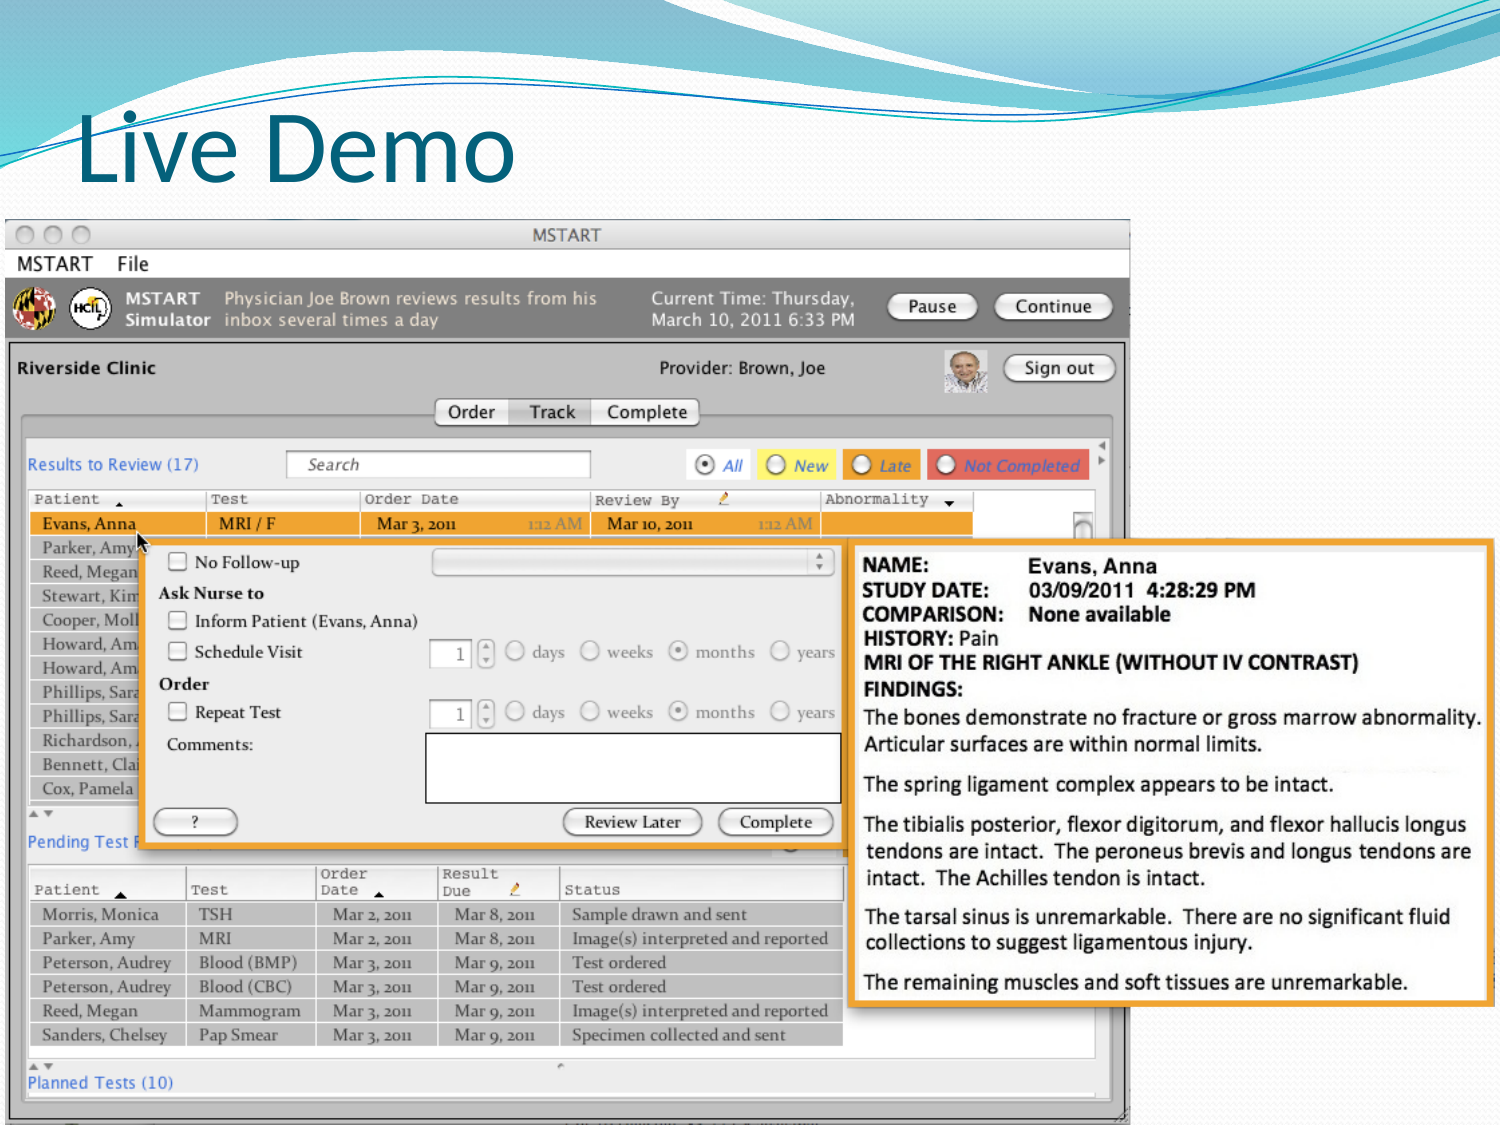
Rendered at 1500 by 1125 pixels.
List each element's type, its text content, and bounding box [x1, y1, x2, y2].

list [0, 219, 1500, 1125]
title Live Demo [75, 16, 1425, 204]
